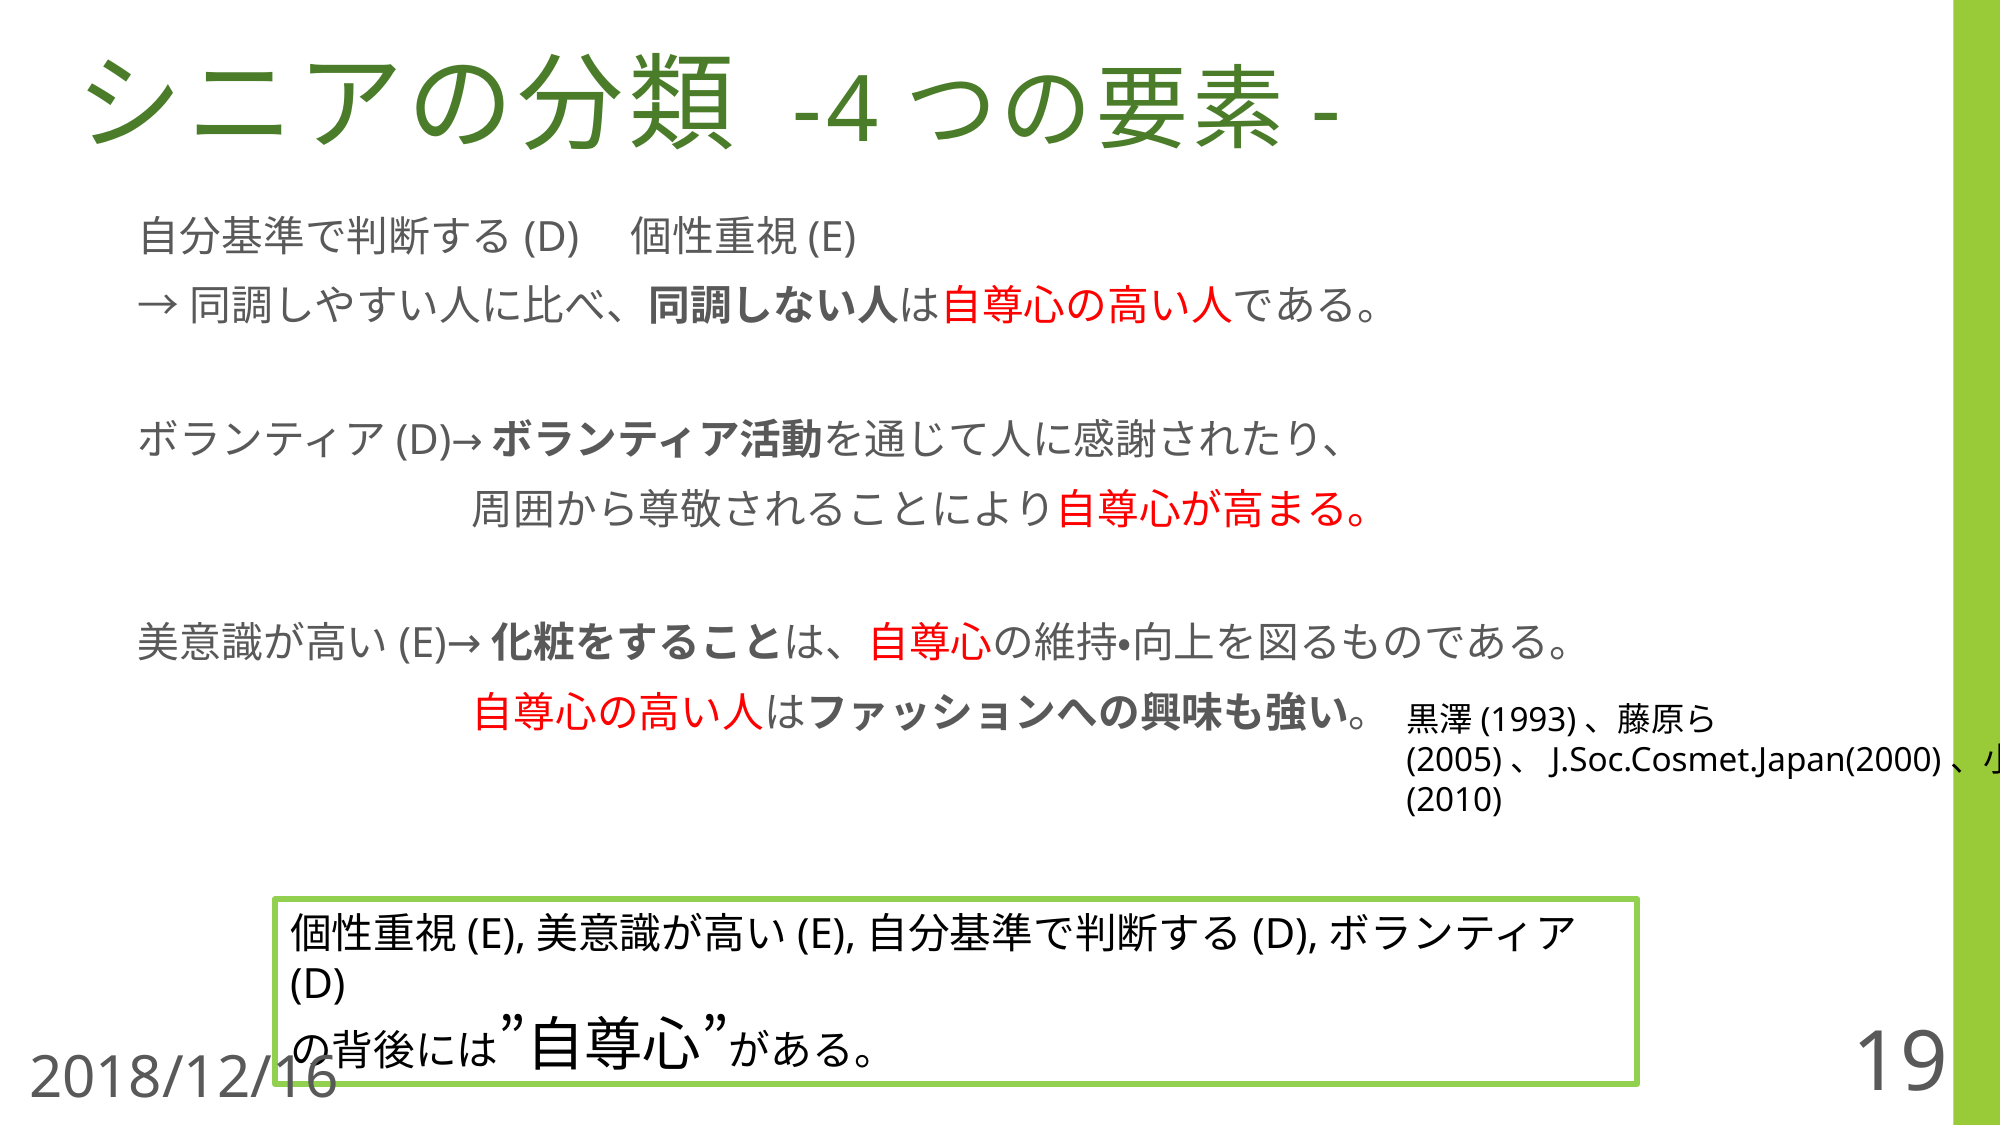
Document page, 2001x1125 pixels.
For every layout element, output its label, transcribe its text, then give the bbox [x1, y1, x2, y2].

slide_number 19 [1500, 1035, 1963, 1093]
text_box 黒澤(1993)、藤原ら(2005)、J.Soc.Cosmet.Japan(2000)、小柴(2010) [1391, 691, 2000, 826]
text_box 個性重視(E),美意識が高い(E),自分基準で判断する(D),ボランティア(D) の背後には”自尊心”がある。 [275, 899, 1637, 1084]
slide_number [14, 1045, 397, 1103]
text_box シニアの分類 -4つの要素- [61, 42, 1732, 288]
list 自分基準で判断する(D) 個性重視(E) →同調しやすい人に比べ、同調しない人は自尊心の高い人である。 ボランティア(D)→ボランティア活動を通じて人に感謝されたり、 周囲から尊敬されることにより自尊心が高まる。 美意識が高い(E)→化粧をすることは、自尊心の維持・向上を図るものである。 自尊心の高い人はファッションへの興味も強い。 [122, 197, 1894, 787]
